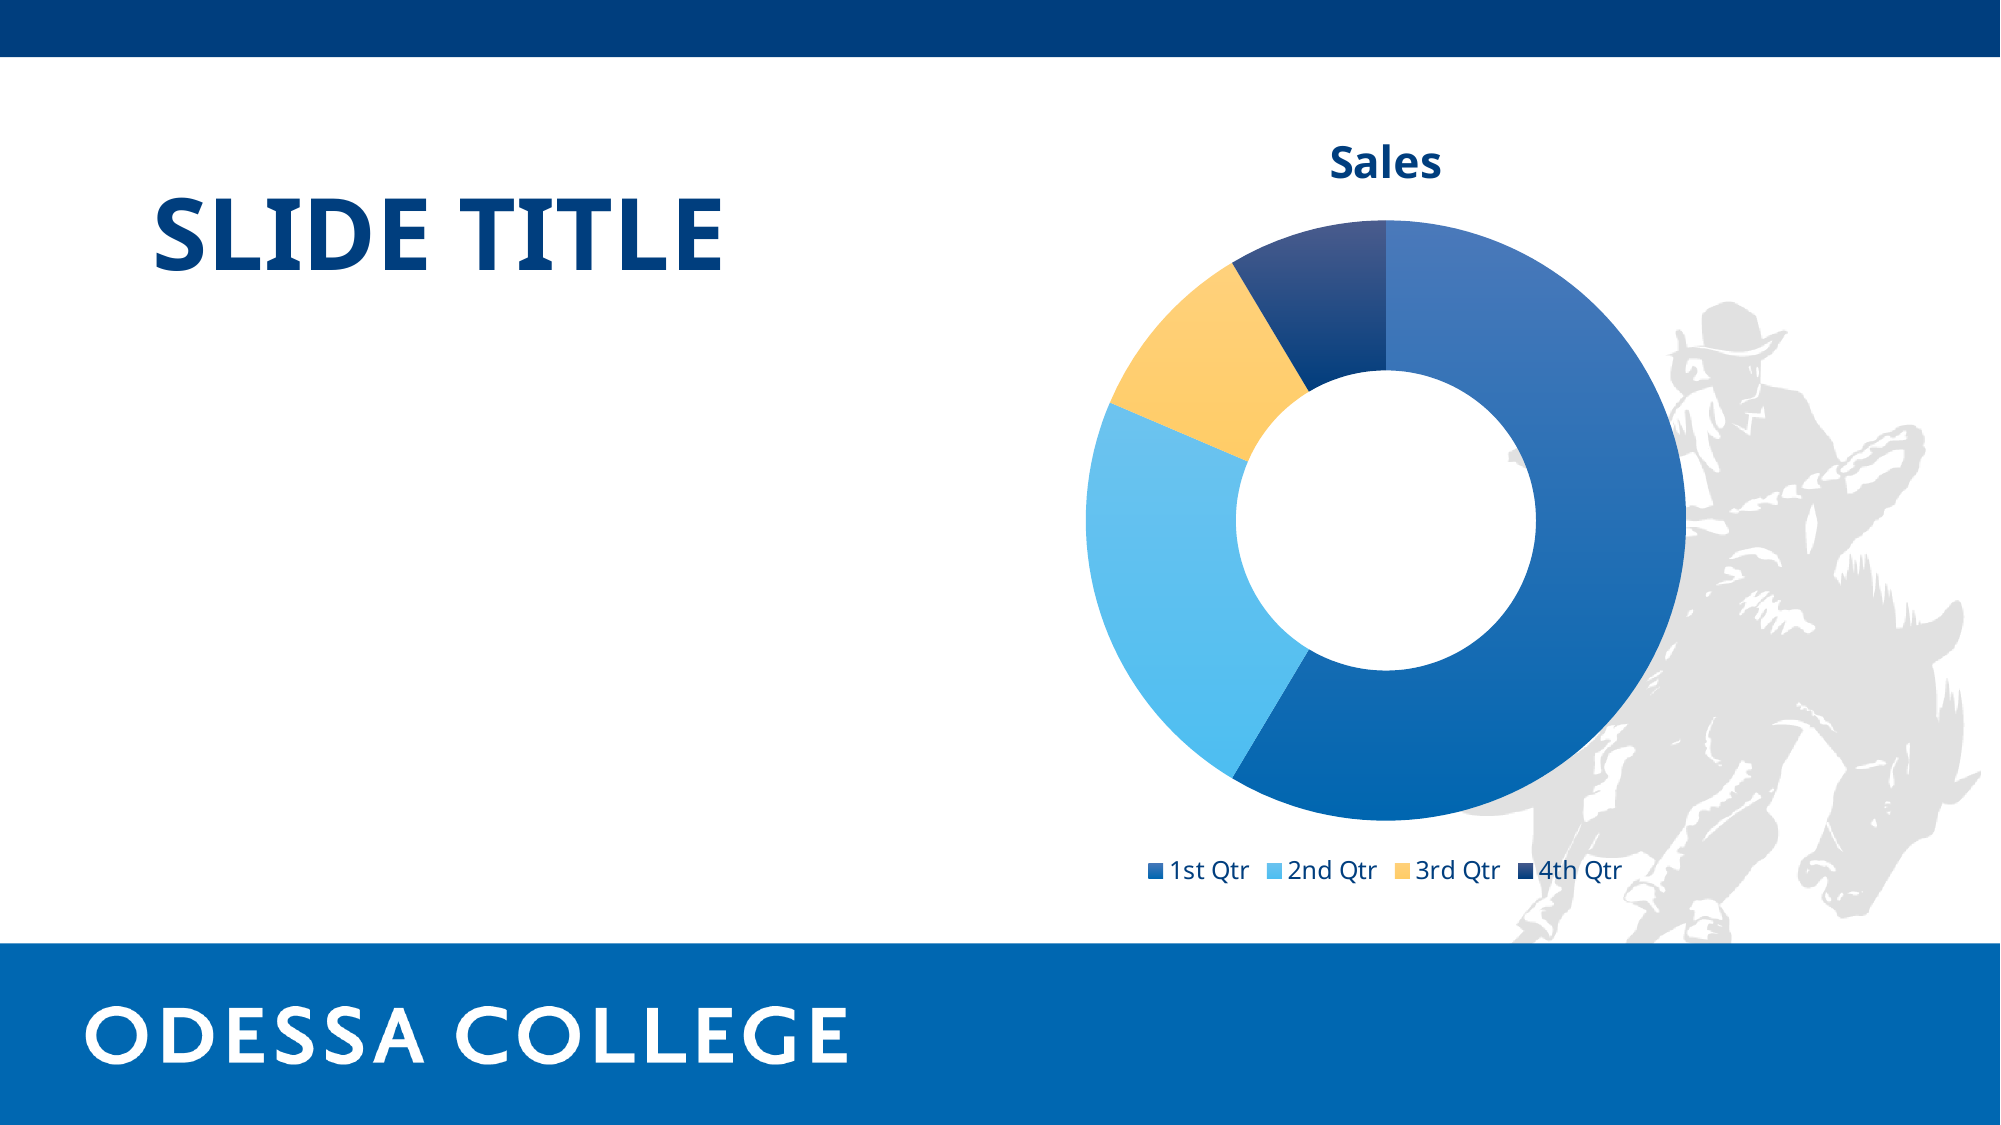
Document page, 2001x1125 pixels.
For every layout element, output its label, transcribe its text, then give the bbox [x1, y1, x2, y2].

chart [879, 93, 1893, 895]
text_box [0, 942, 2000, 1125]
picture [0, 973, 1001, 1088]
text_box [0, 0, 2000, 59]
picture [1319, 260, 2000, 947]
title SLIDE TITLE [137, 161, 783, 300]
